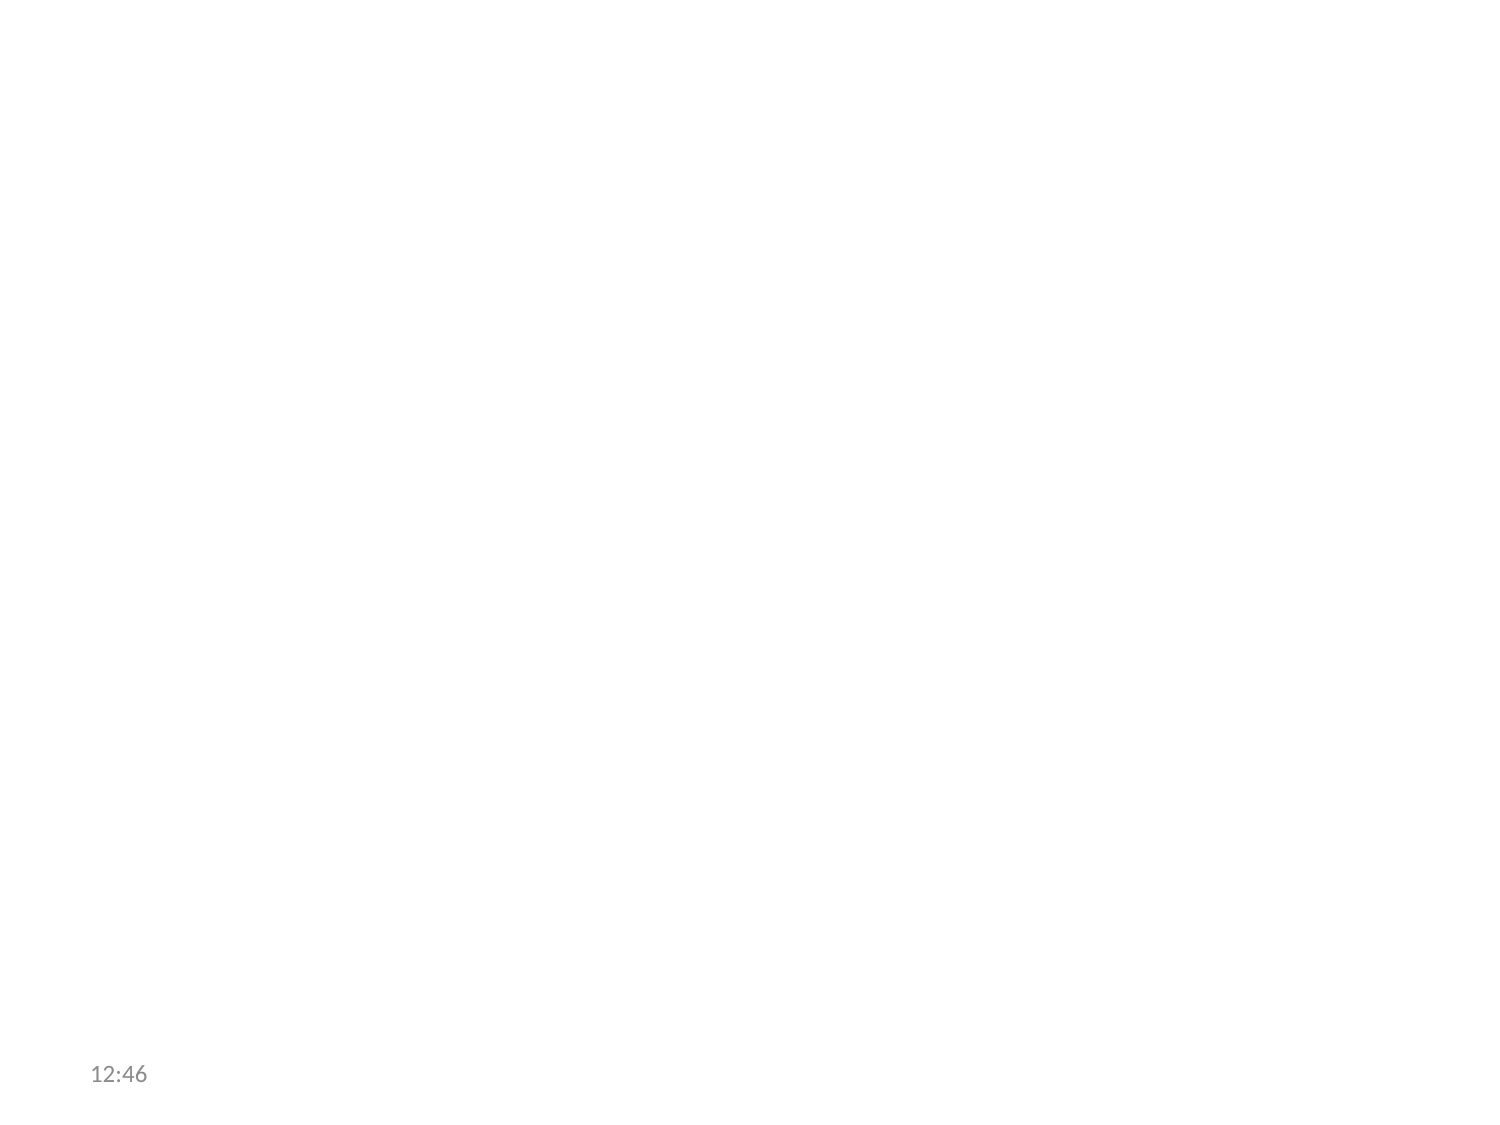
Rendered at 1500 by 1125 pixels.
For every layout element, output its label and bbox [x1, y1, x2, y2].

slide_number [75, 1042, 425, 1103]
